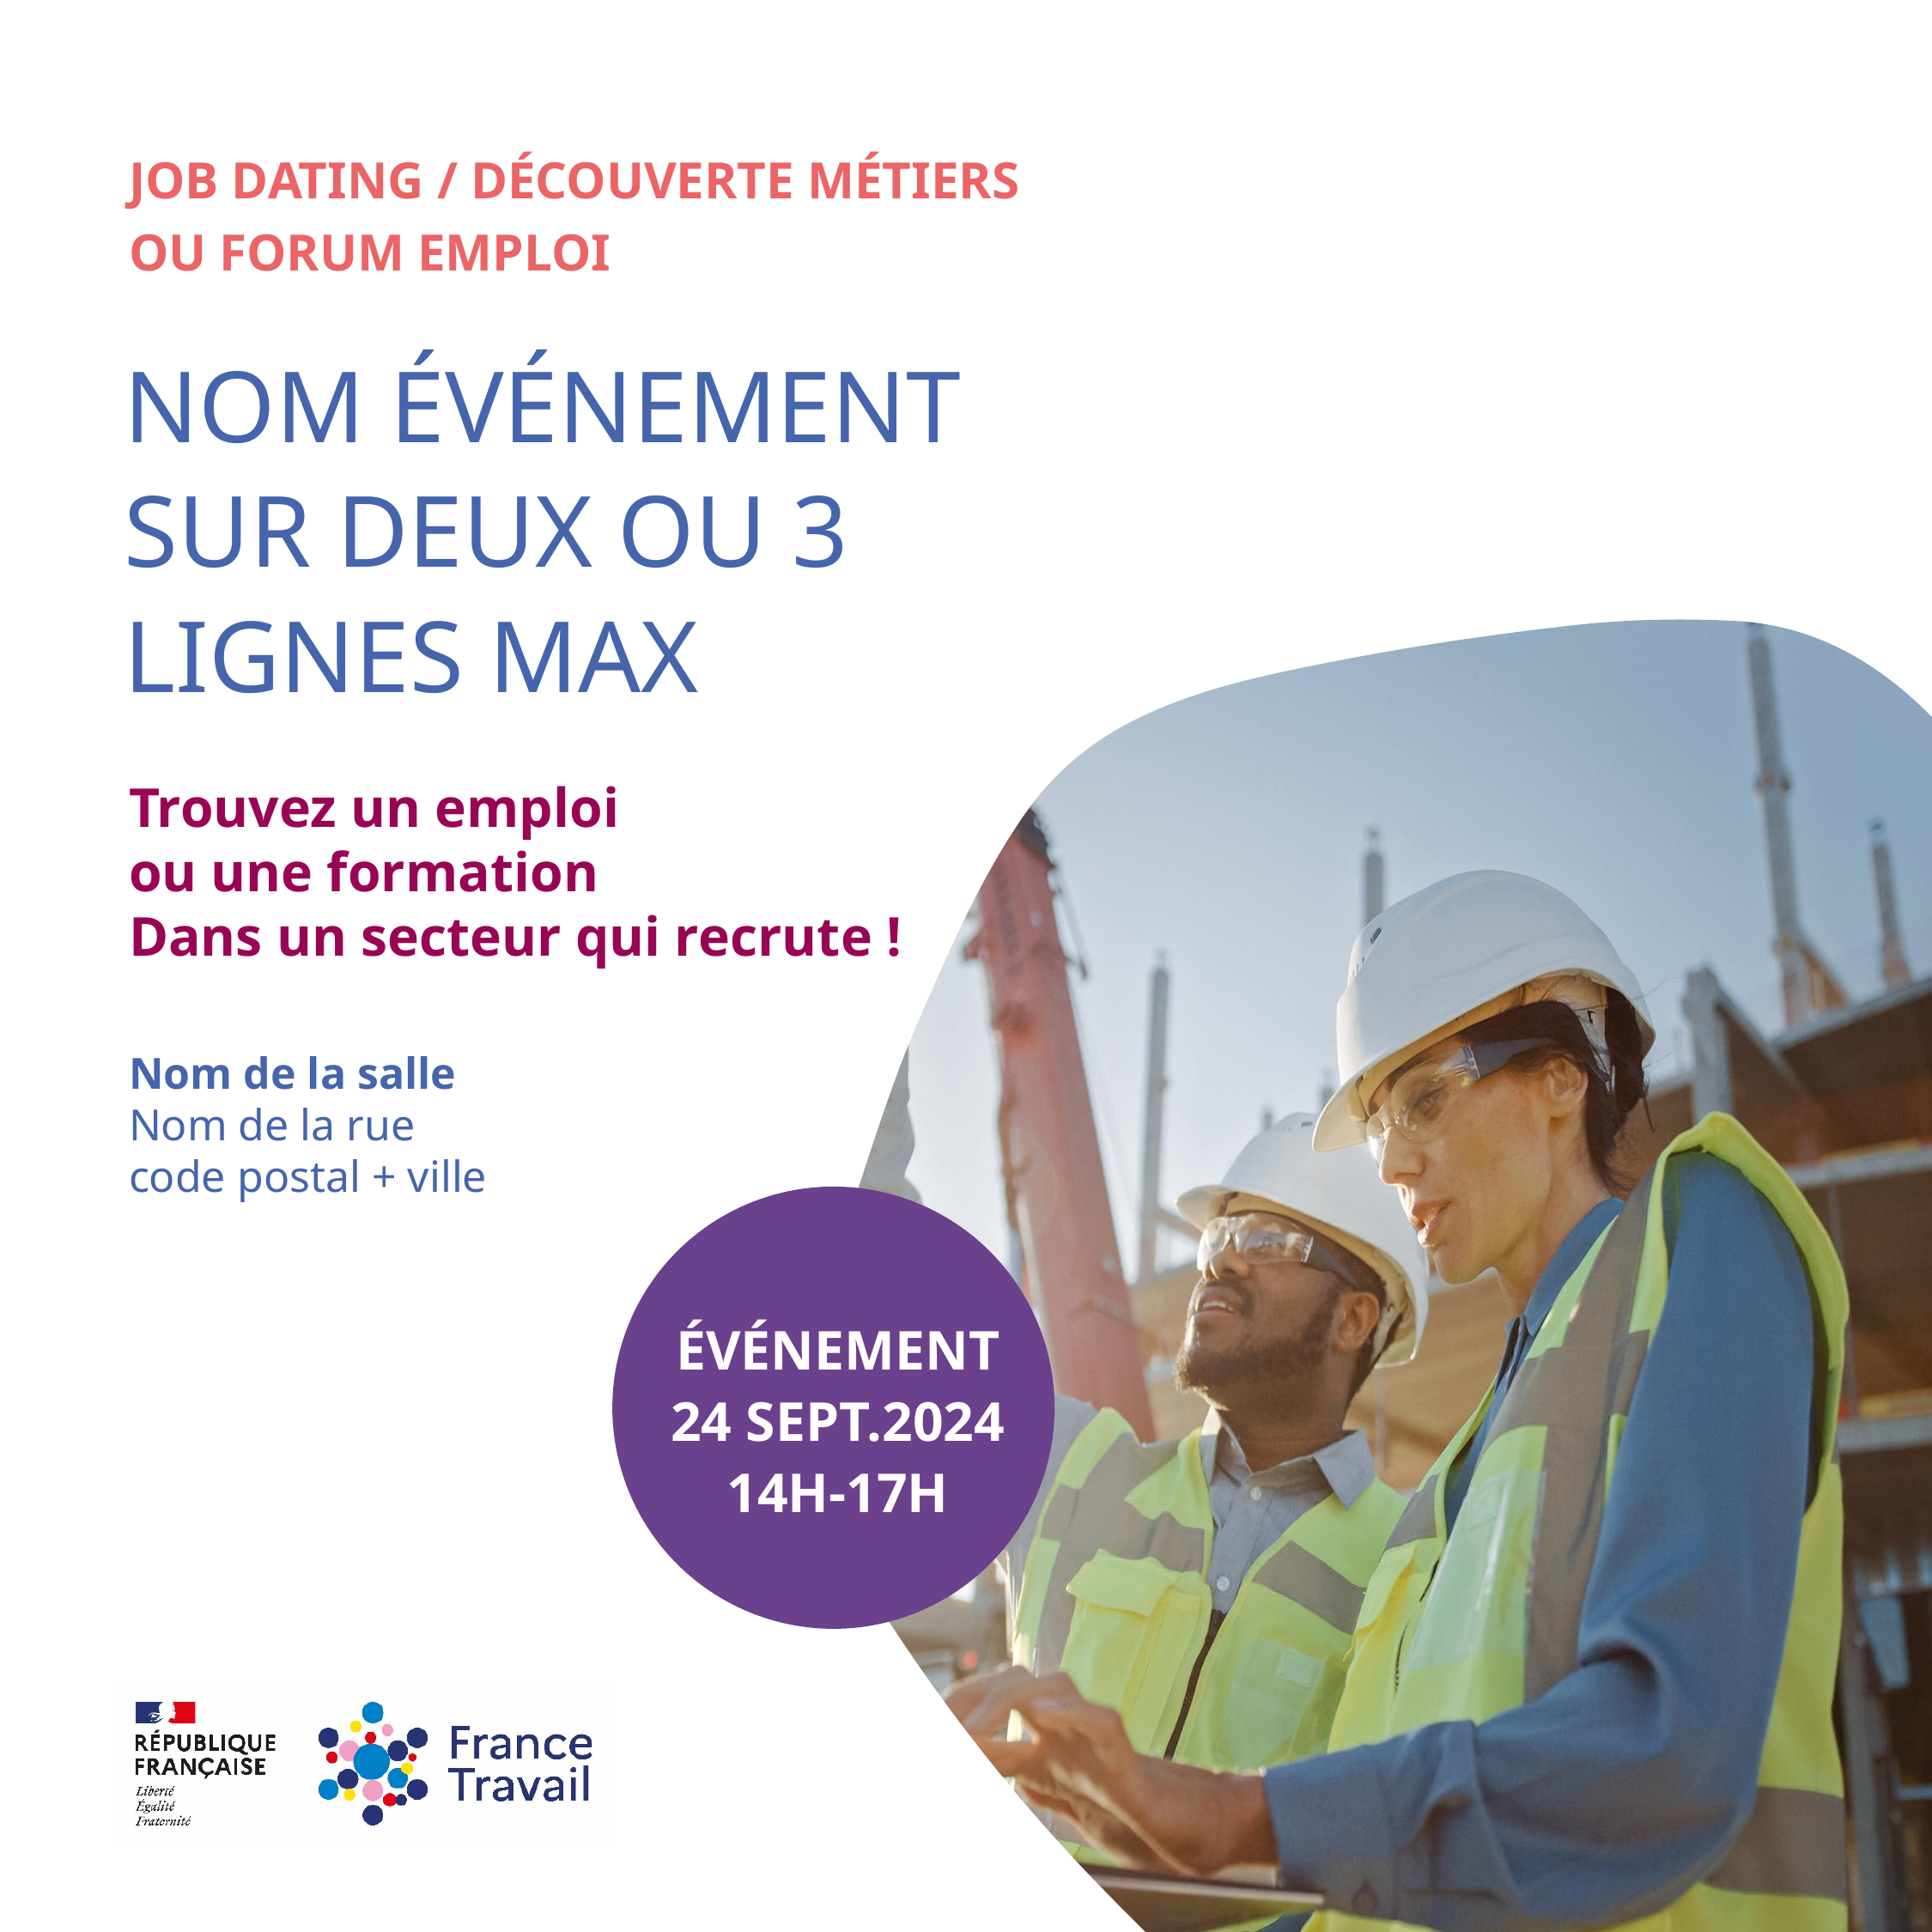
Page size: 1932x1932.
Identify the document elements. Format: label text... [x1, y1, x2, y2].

text_box Trouvez un emploi ou une formation Dans un secteur qui recrute ! [116, 767, 1165, 973]
text_box Nom de la salle Nom de la rue code postal + ville [116, 1040, 1252, 1207]
text_box [890, 619, 1932, 1932]
text_box Job dating / découverte métiers ou Forum emploi [116, 131, 1214, 288]
text_box [648, 1530, 1019, 1630]
picture [113, 1680, 614, 1847]
text_box Nom événement Sur deux ou 3 lignes max [111, 330, 1210, 719]
text_box [638, 1207, 1029, 1302]
text_box Événement 24 sept.2024 14h-17h [536, 1302, 1139, 1530]
